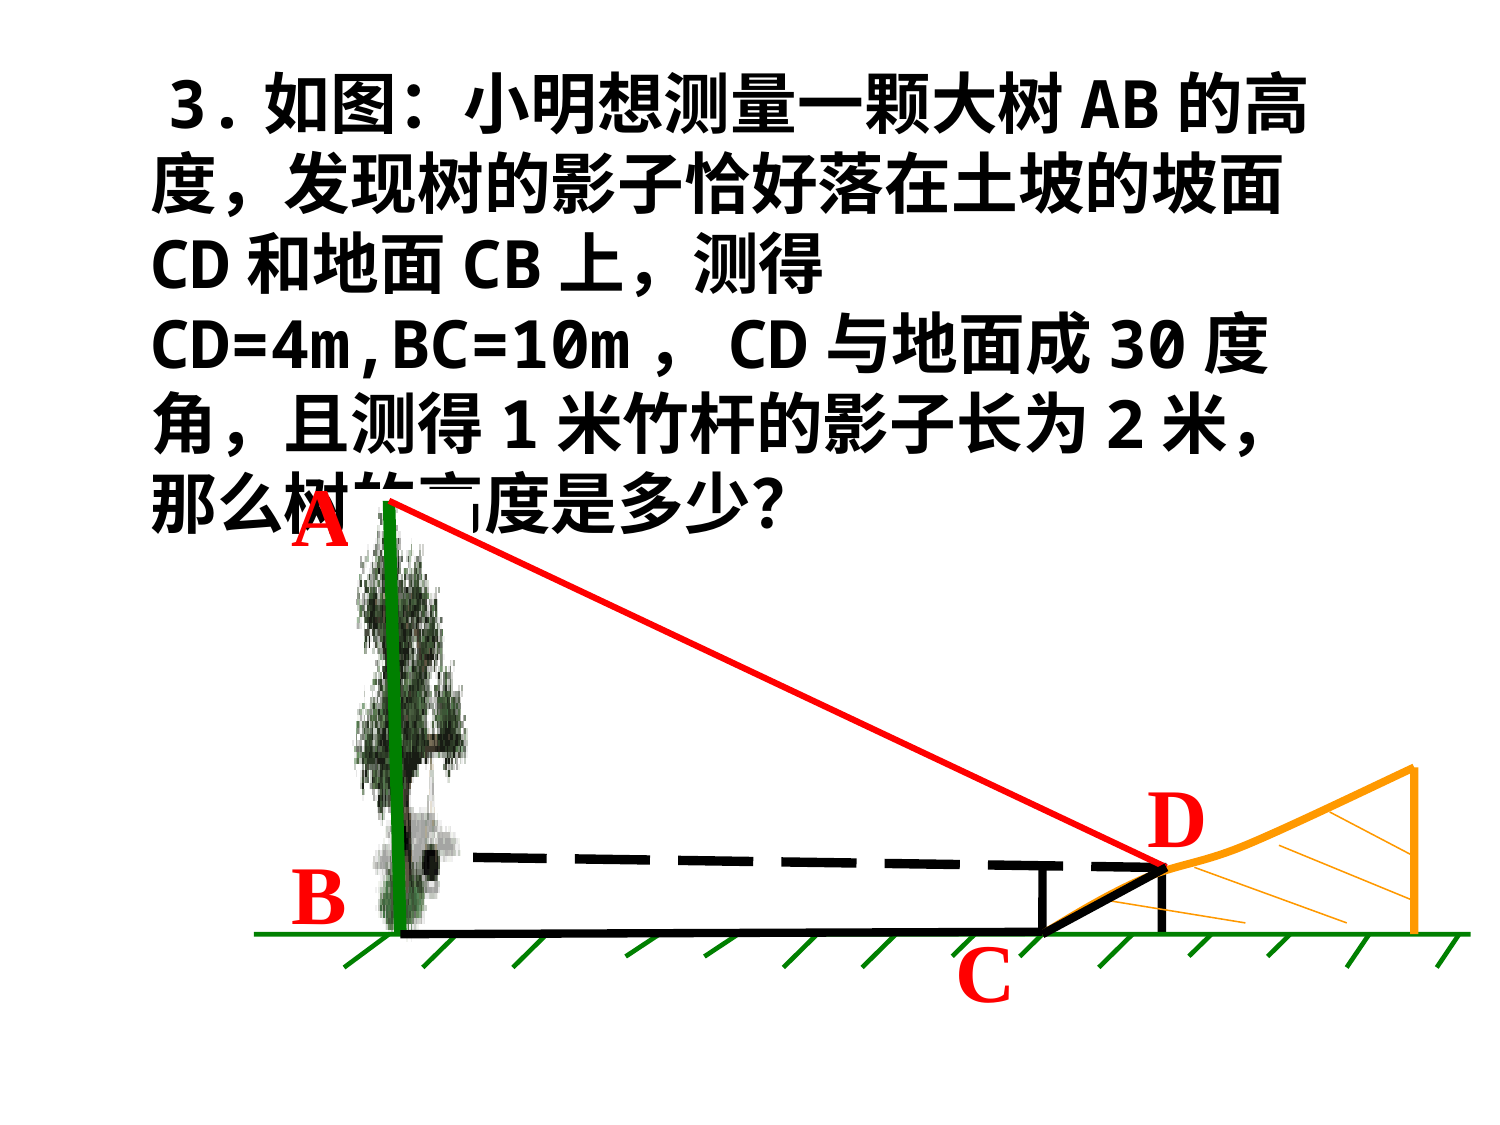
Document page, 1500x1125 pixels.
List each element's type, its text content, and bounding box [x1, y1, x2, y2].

text_box 3.如图：小明想测量一颗大树AB的高度，发现树的影子恰好落在土坡的坡面CD和地面CB上，测得CD=4m,BC=10m，CD与地面成30度角，且测得1米竹杆的影子长为2米，那么树的高度是多少？ [135, 54, 1335, 550]
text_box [253, 455, 1471, 1028]
